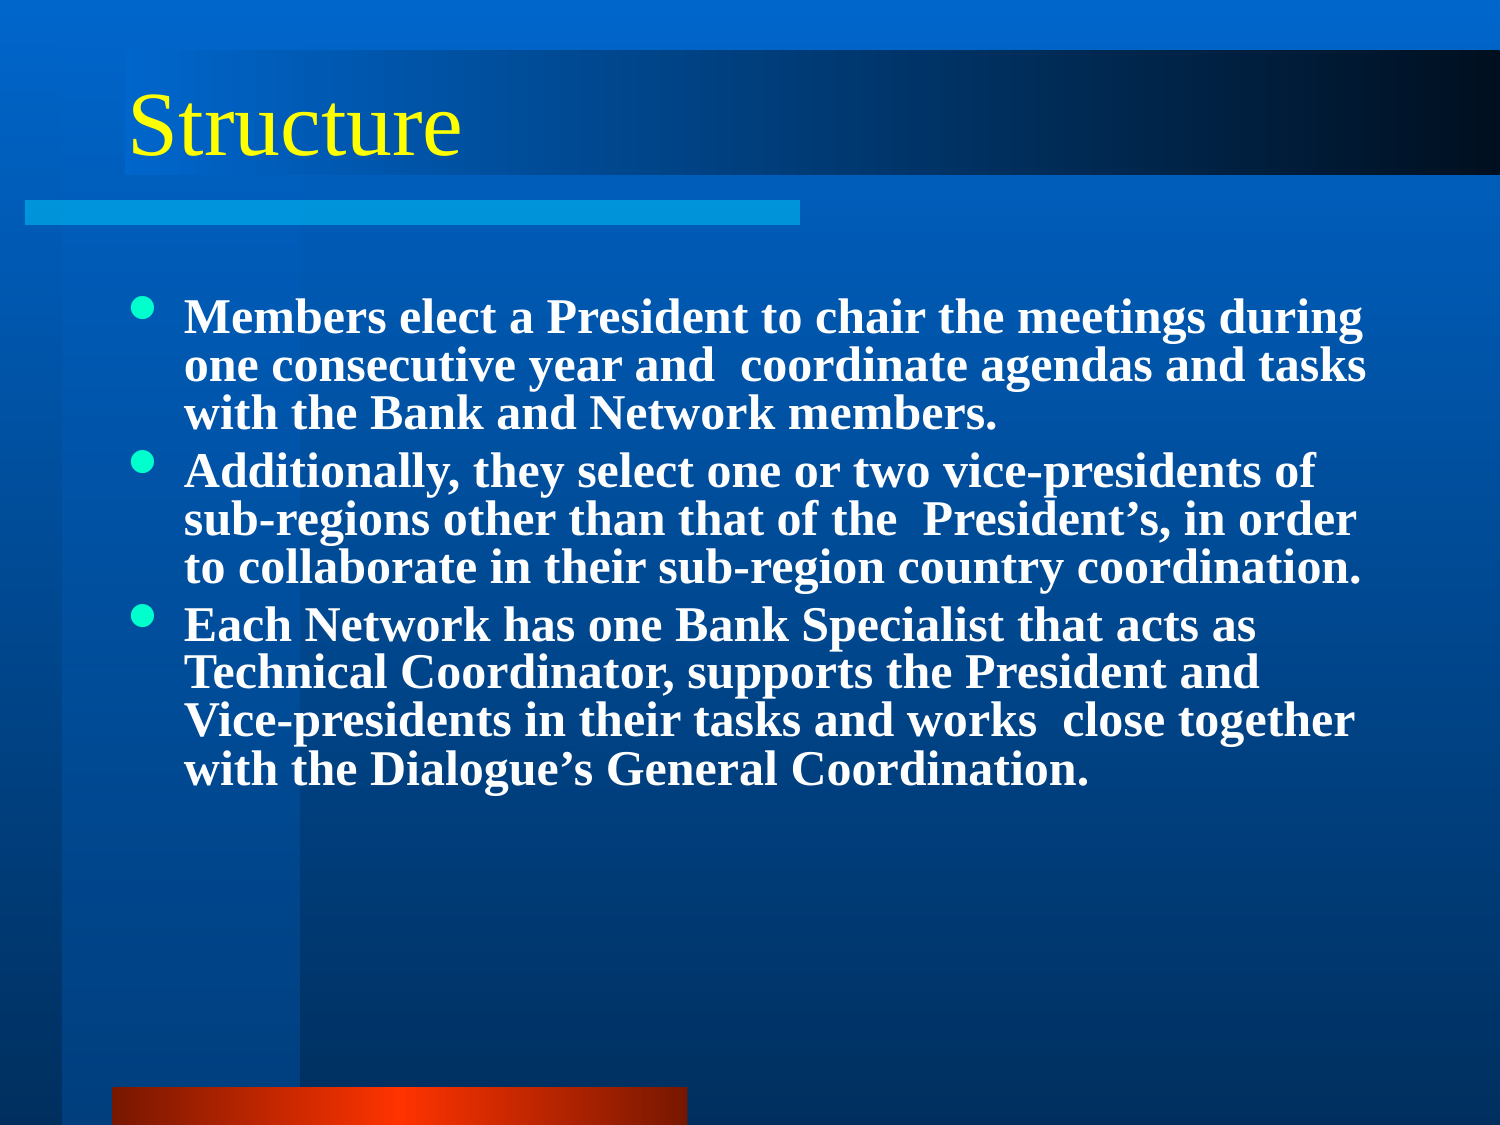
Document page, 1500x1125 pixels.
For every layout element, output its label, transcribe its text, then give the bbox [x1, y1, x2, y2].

title Structure [112, 24, 1388, 213]
list Members elect a President to chair the meetings during one consecutive year and coordinate agendas and tasks with the Bank and Network members. Additionally, they select one or two vice-presidents of sub-regions other than that of the President’s, in order to collaborate in their sub-region country coordination. Each Network has one Bank Specialist that acts as Technical Coordinator, supports the President and Vice-presidents in their tasks and works close together with the Dialogue’s General Coordination. [112, 287, 1388, 963]
